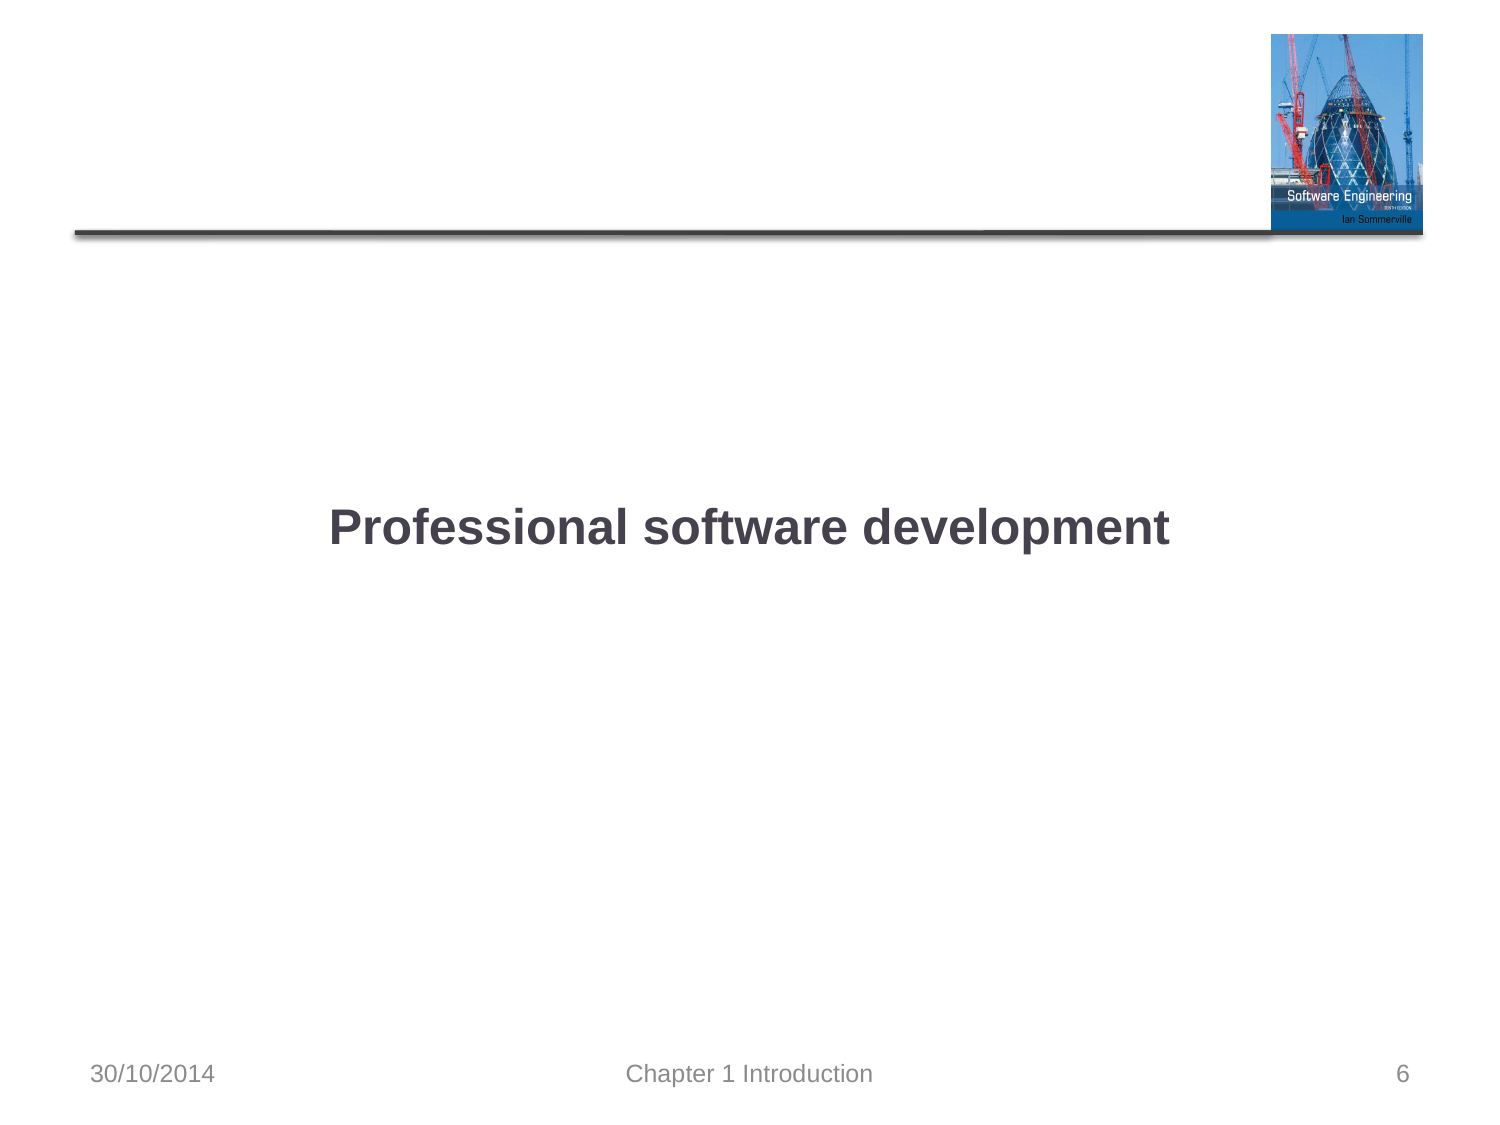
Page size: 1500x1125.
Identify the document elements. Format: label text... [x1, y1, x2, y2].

picture [1271, 34, 1423, 230]
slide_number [75, 1042, 425, 1103]
footer Chapter 1 Introduction [512, 1042, 988, 1103]
title Professional software development [0, 430, 1500, 619]
slide_number 6 [1074, 1042, 1425, 1103]
